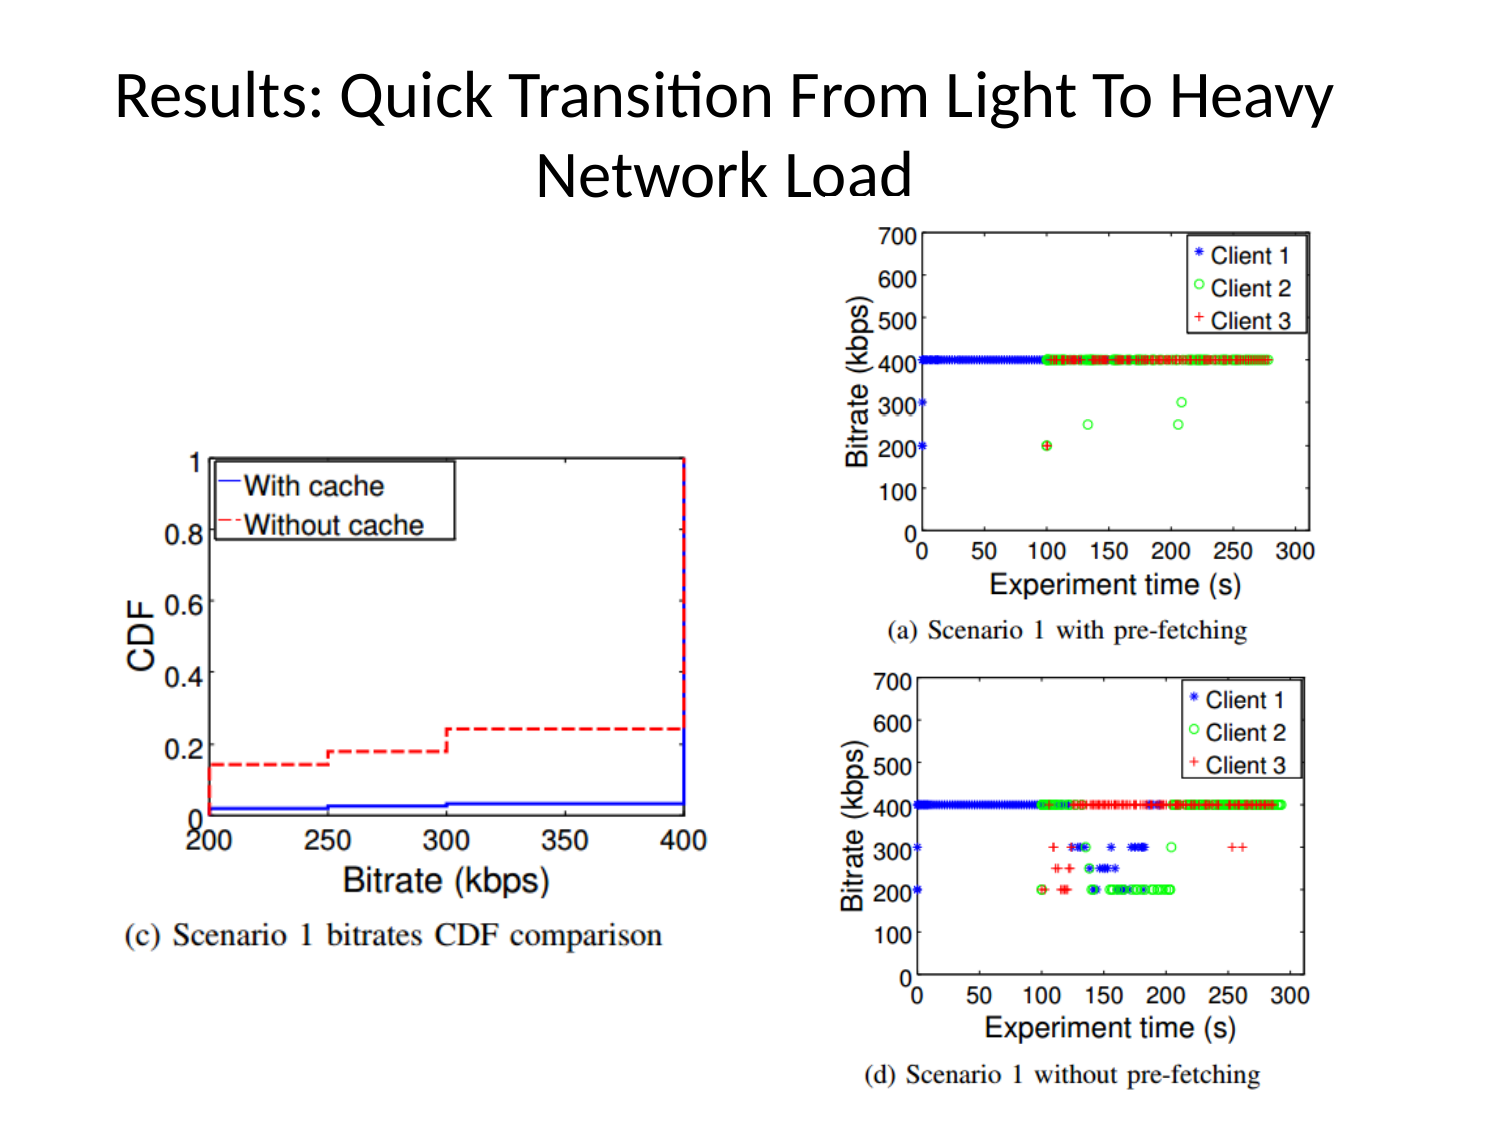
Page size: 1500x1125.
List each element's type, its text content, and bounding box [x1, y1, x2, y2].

title Results: Quick Transition From Light To Heavy Network Load [50, 37, 1400, 225]
picture [120, 441, 717, 969]
picture [825, 196, 1321, 1108]
